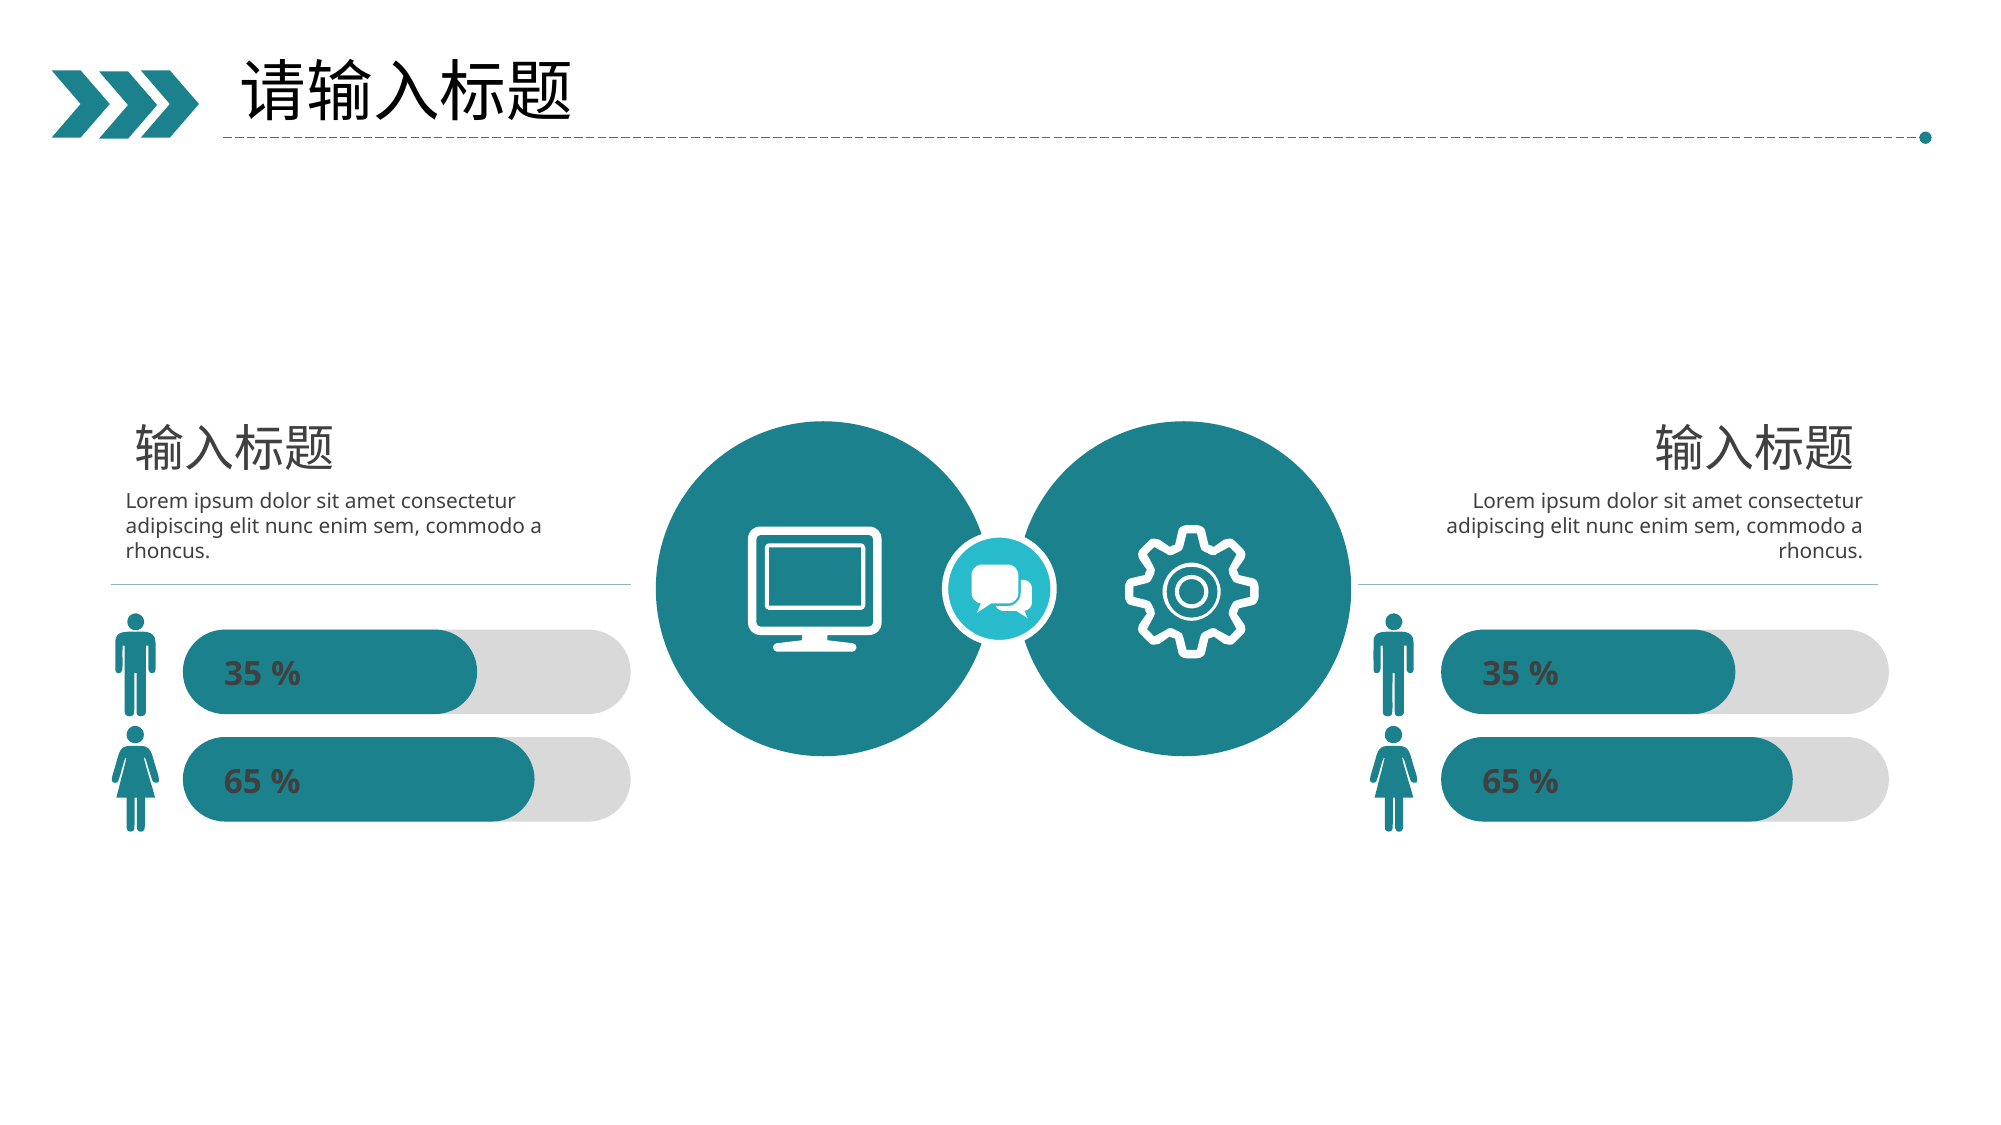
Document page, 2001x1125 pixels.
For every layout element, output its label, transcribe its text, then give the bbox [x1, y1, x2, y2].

text_box [182, 629, 478, 715]
text_box [944, 533, 1055, 645]
text_box [1441, 737, 1793, 822]
text_box [96, 70, 159, 140]
text_box [181, 735, 632, 823]
text_box [138, 69, 201, 139]
text_box 65 % [209, 752, 354, 807]
text_box [182, 737, 535, 822]
text_box [181, 628, 632, 716]
text_box 65 % [1467, 752, 1619, 807]
text_box 35 % [1467, 644, 1619, 700]
text_box [49, 69, 112, 139]
text_box 请输入标题 [225, 41, 589, 137]
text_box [111, 725, 159, 832]
text_box [1441, 629, 1736, 715]
text_box 输入标题 [1454, 405, 1855, 480]
text_box [1440, 628, 1890, 716]
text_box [1369, 725, 1418, 832]
text_box Lorem ipsum dolor sit amet consectetur adipiscing elit nunc enim sem, commodo a rhoncus. [1384, 480, 1878, 571]
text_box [1373, 613, 1414, 717]
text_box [1124, 525, 1259, 659]
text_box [747, 526, 882, 652]
text_box [655, 421, 983, 757]
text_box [115, 613, 156, 717]
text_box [971, 564, 1033, 619]
text_box Lorem ipsum dolor sit amet consectetur adipiscing elit nunc enim sem, commodo a rhoncus. [110, 480, 598, 571]
text_box [1440, 735, 1890, 823]
text_box [1024, 421, 1352, 757]
text_box 输入标题 [110, 405, 511, 480]
text_box 35 % [209, 644, 343, 700]
